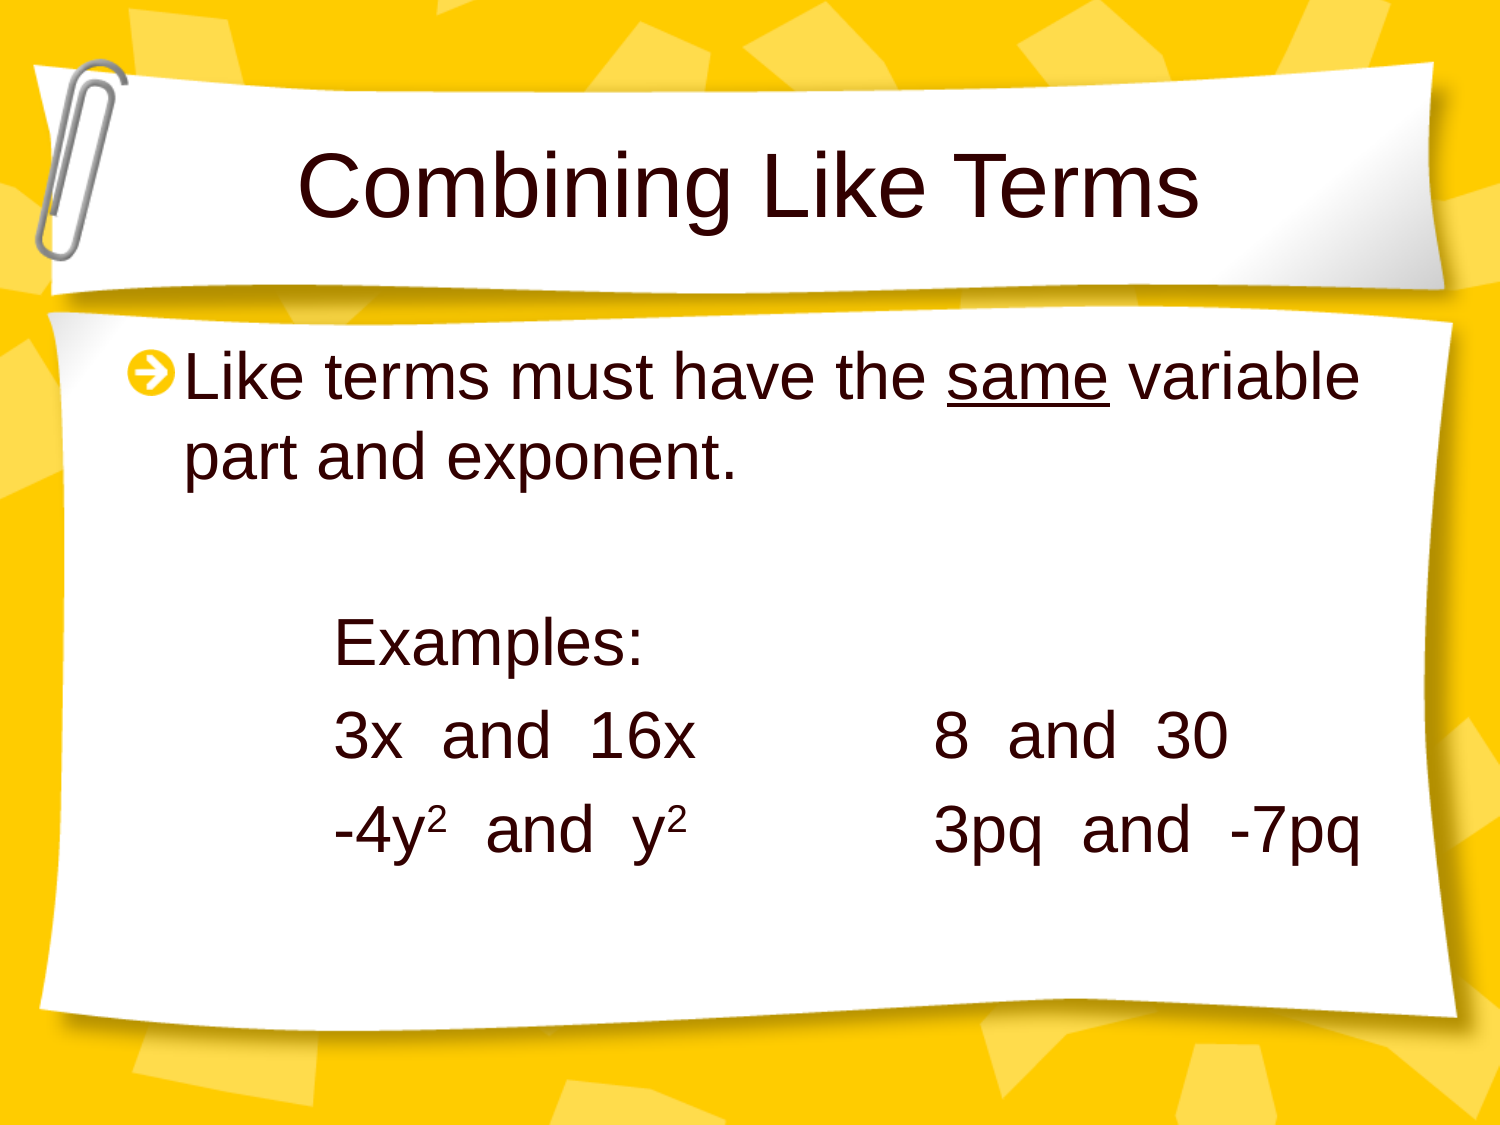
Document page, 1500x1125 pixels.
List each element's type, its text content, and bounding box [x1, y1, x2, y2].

title Combining Like Terms [112, 87, 1388, 275]
list Like terms must have the same variable part and exponent. Examples: 3x and 16x 8 and 30 -4y2 and y2 3pq and -7pq [112, 324, 1388, 1000]
picture [0, 0, 1500, 1125]
